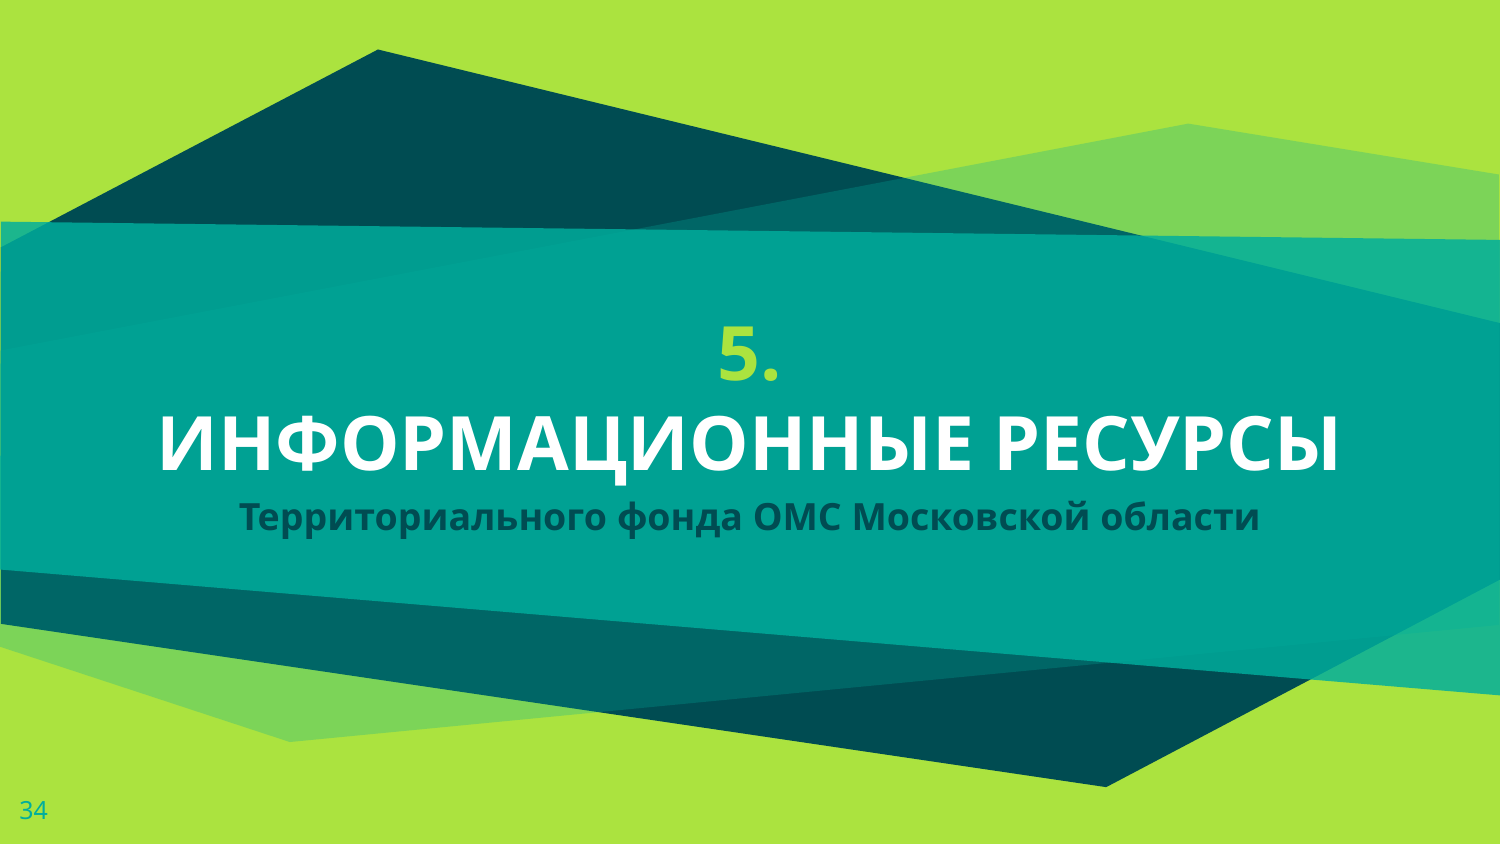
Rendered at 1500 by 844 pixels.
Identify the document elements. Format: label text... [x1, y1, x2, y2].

title 5. ИНФОРМАЦИОННЫЕ РЕСУРСЫ [0, 309, 1500, 478]
subtitle Территориального фонда ОМС Московской области [0, 478, 1500, 608]
slide_number 34 [4, 779, 95, 844]
